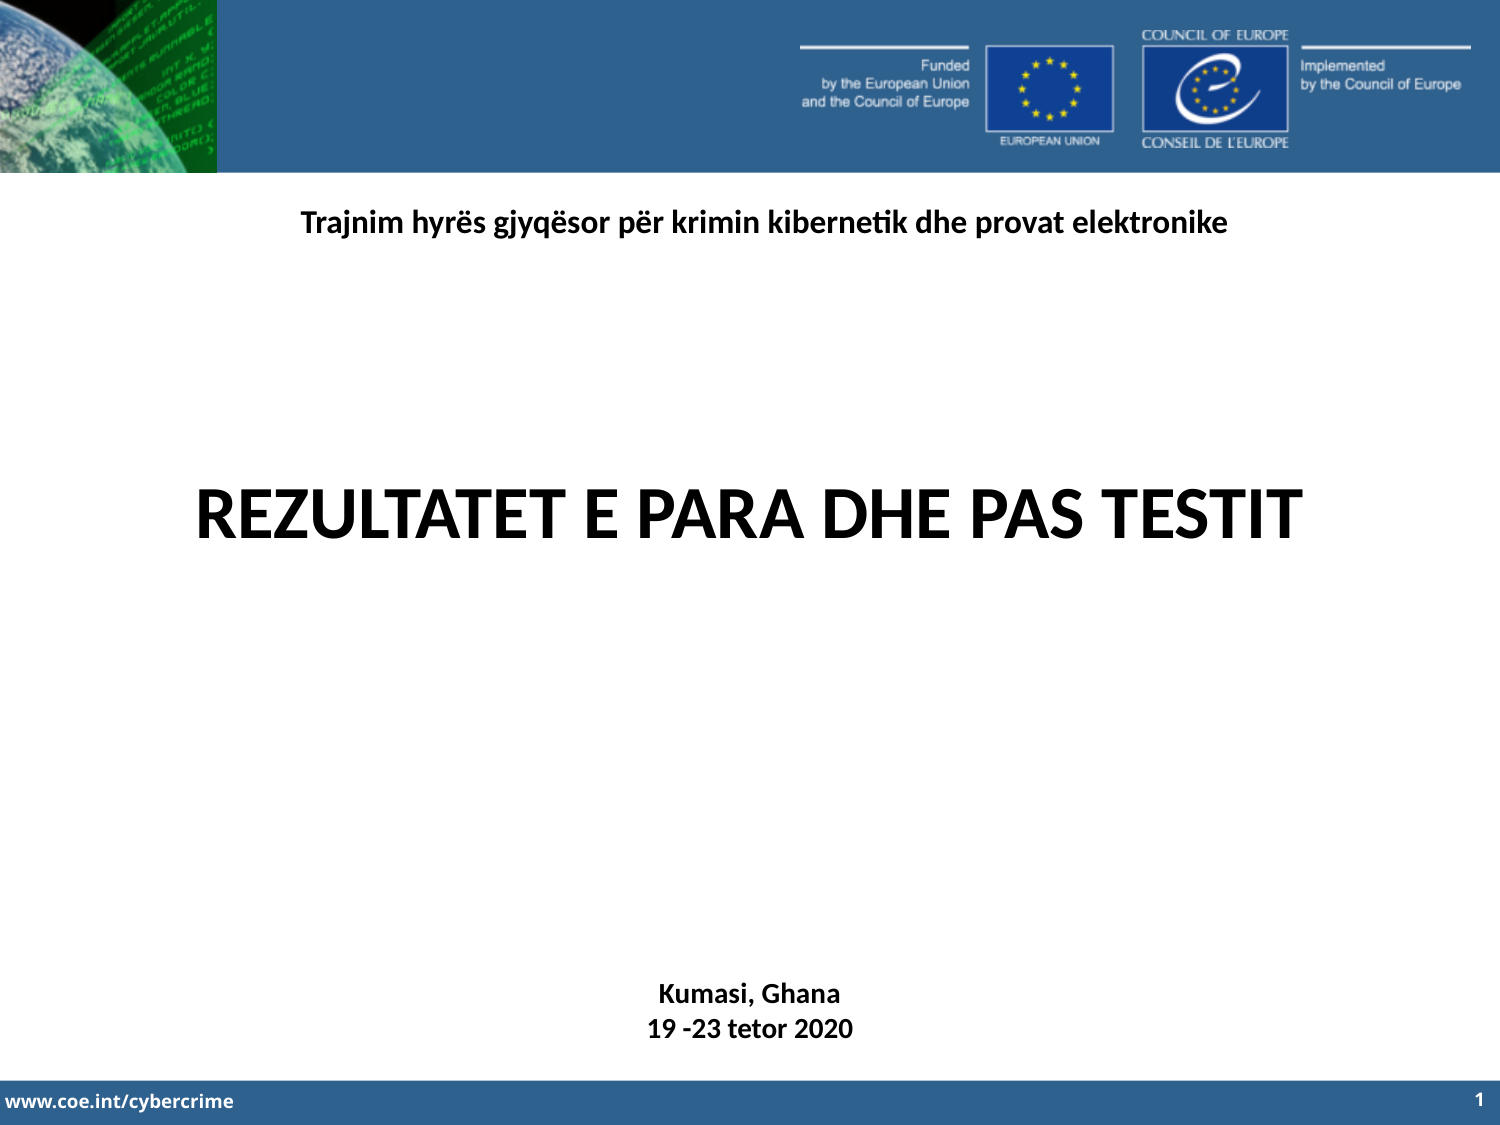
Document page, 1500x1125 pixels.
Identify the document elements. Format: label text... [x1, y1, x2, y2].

picture [0, 1, 217, 173]
text_box Kumasi, Ghana 19 -23 tetor 2020 [311, 966, 1189, 1052]
picture [799, 30, 1471, 148]
text_box REZULTATET E PARA DHE PAS TESTIT [44, 456, 1456, 562]
text_box Trajnim hyrës gjyqësor për krimin kibernetik dhe provat elektronike [59, 193, 1471, 248]
